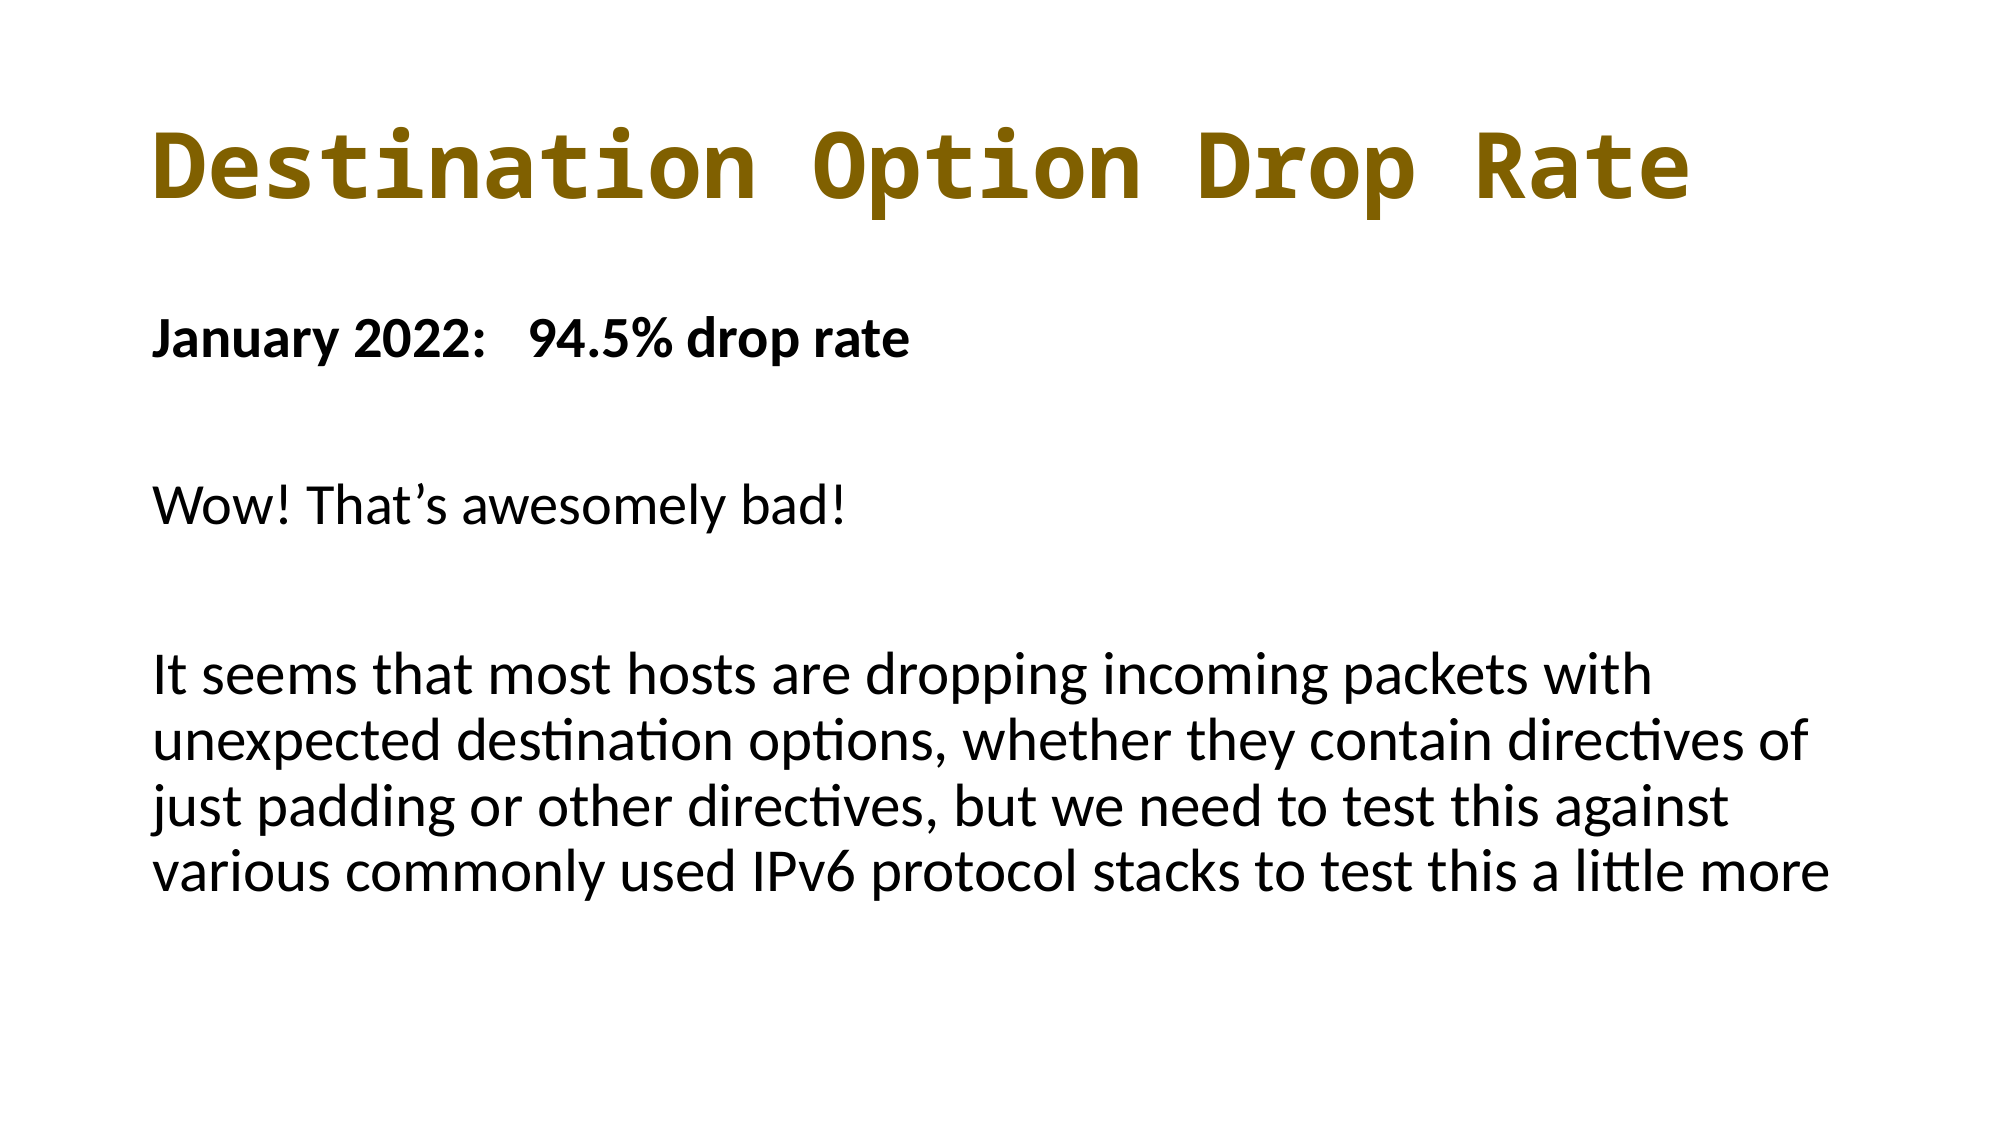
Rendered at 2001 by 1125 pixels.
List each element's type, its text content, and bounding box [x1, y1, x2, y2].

title Destination Option Drop Rate [137, 59, 1863, 278]
list January 2022: 94.5% drop rate Wow! That’s awesomely bad! It seems that most hosts are dropping incoming packets with unexpected destination options, whether they contain directives of just padding or other directives, but we need to test this against various commonly used IPv6 protocol stacks to test this a little more [137, 299, 1863, 1014]
